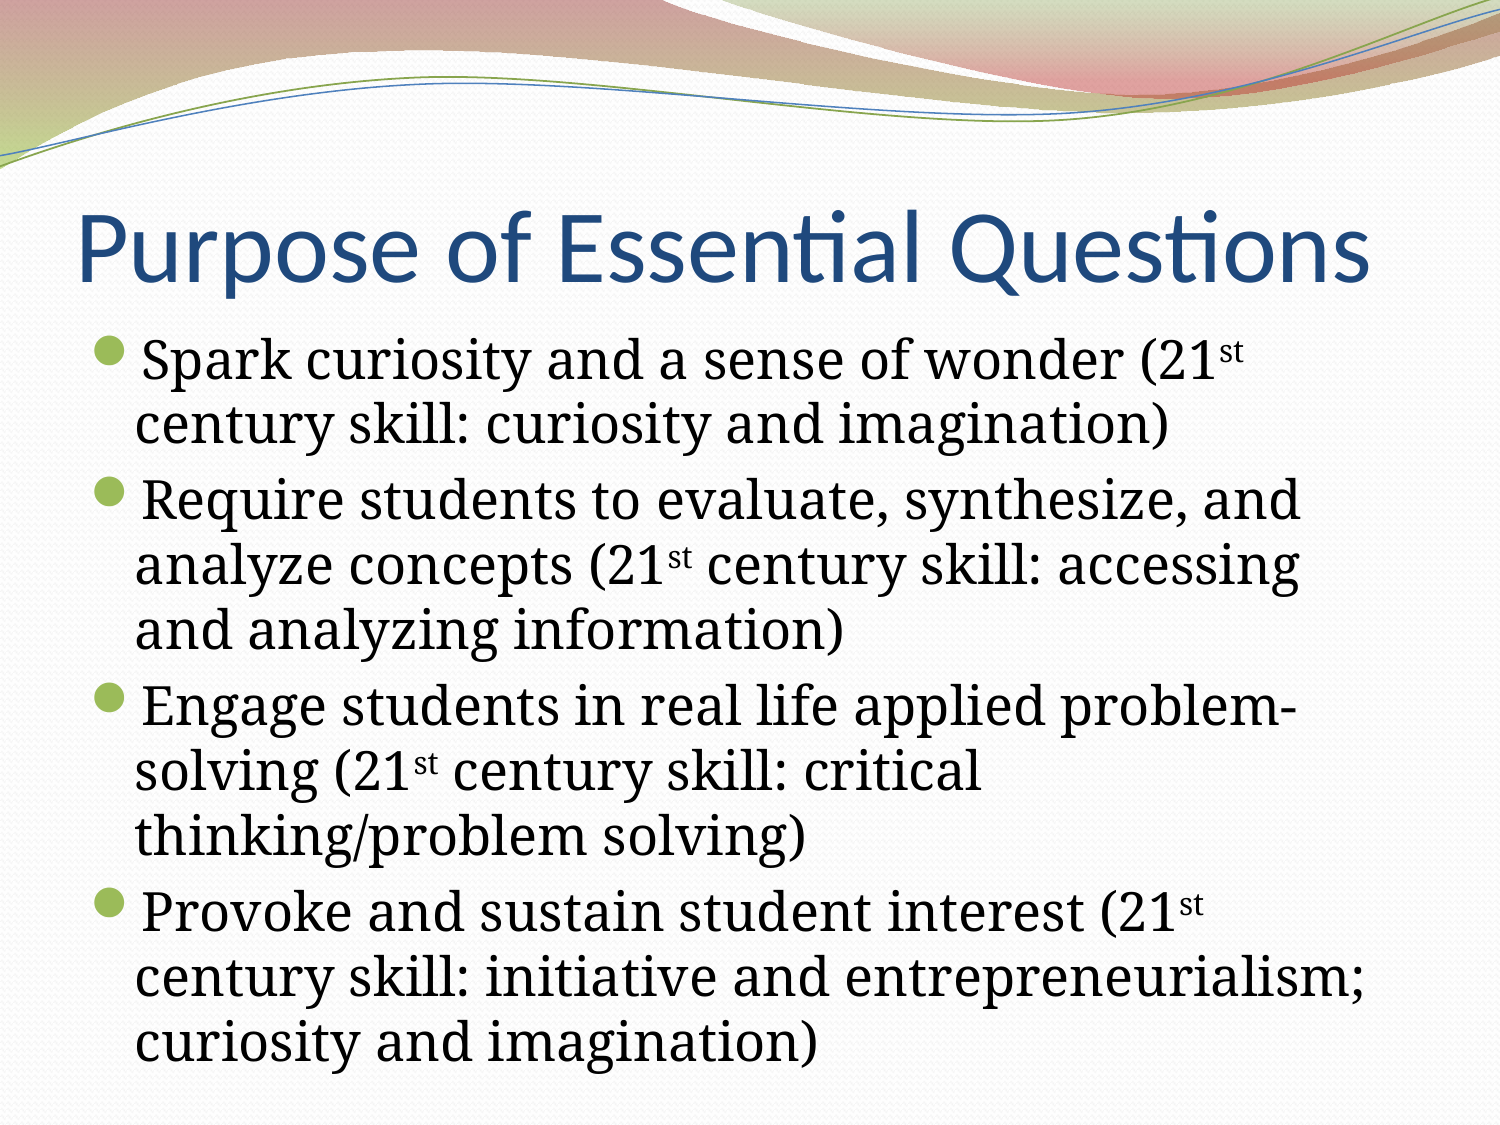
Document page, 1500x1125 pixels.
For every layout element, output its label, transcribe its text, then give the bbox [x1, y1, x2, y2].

title Purpose of Essential Questions [74, 115, 1426, 304]
list Spark curiosity and a sense of wonder (21st century skill: curiosity and imagination) Require students to evaluate, synthesize, and analyze concepts (21st century skill: accessing and analyzing information) Engage students in real life applied problem-solving (21st century skill: critical thinking/problem solving) Provoke and sustain student interest (21st century skill: initiative and entrepreneurialism; curiosity and imagination) [74, 317, 1426, 1038]
